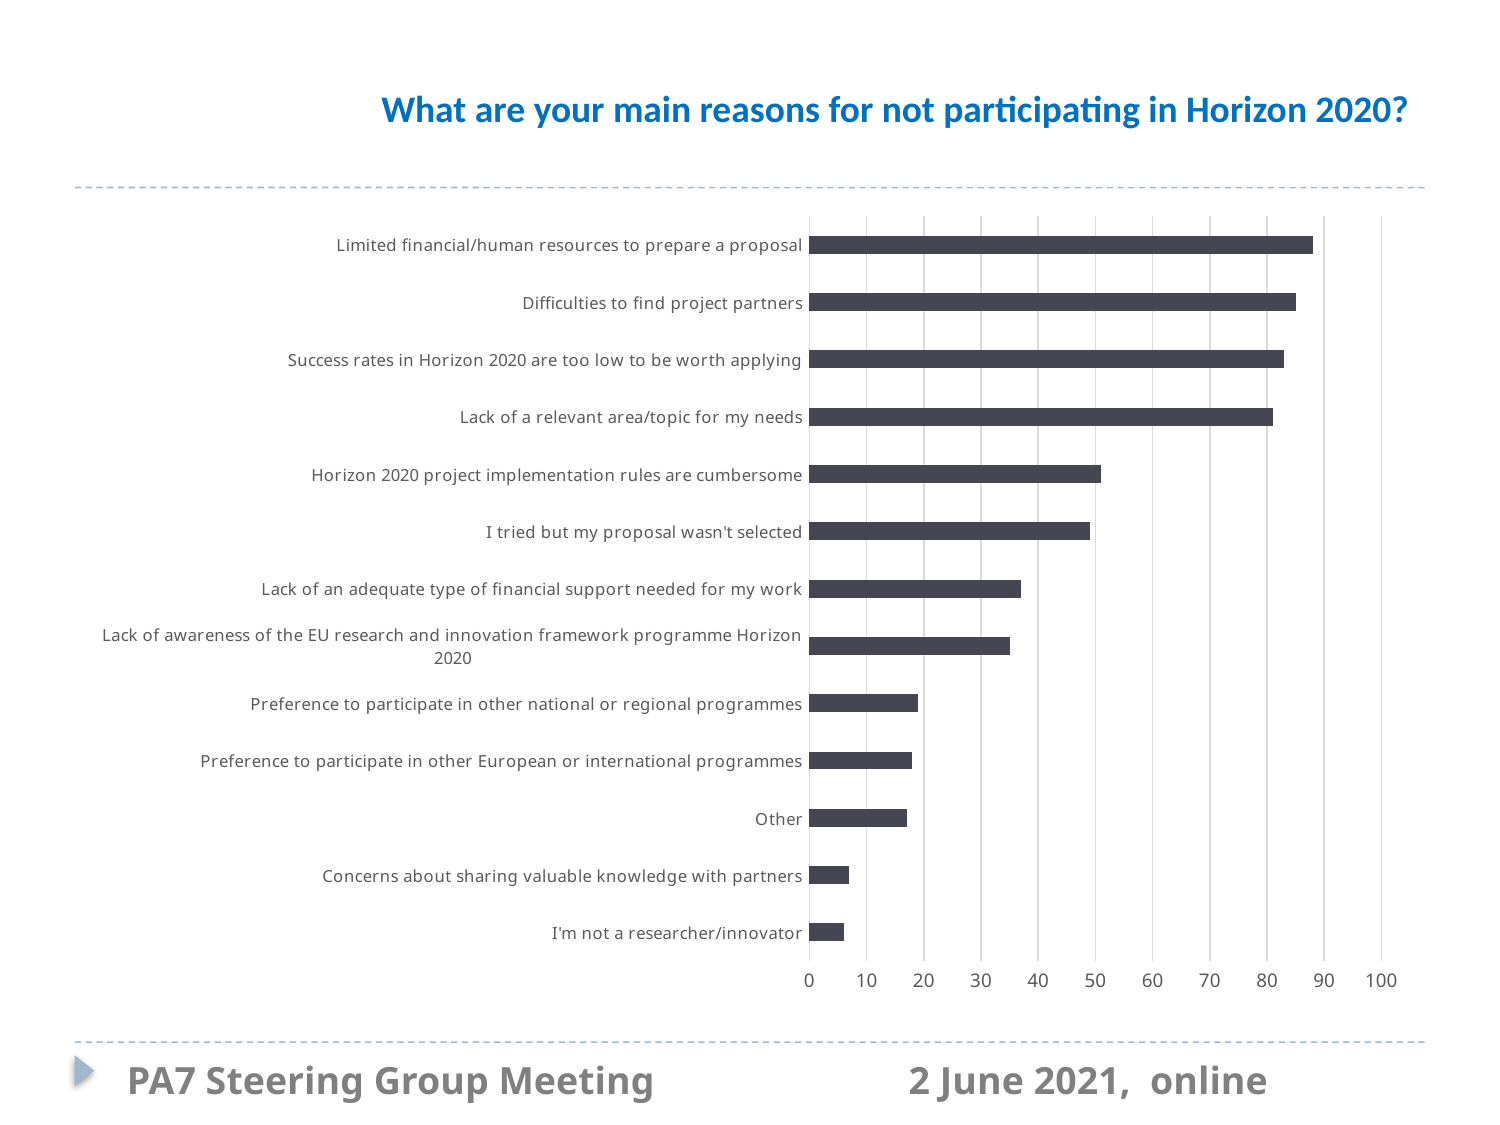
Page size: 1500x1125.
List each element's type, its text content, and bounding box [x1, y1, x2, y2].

title What are your main reasons for not participating in Horizon 2020? [75, 24, 1425, 138]
text_box PA7 Steering Group Meeting 2 June 2021, online [112, 1049, 1471, 1109]
chart [74, 199, 1426, 1011]
